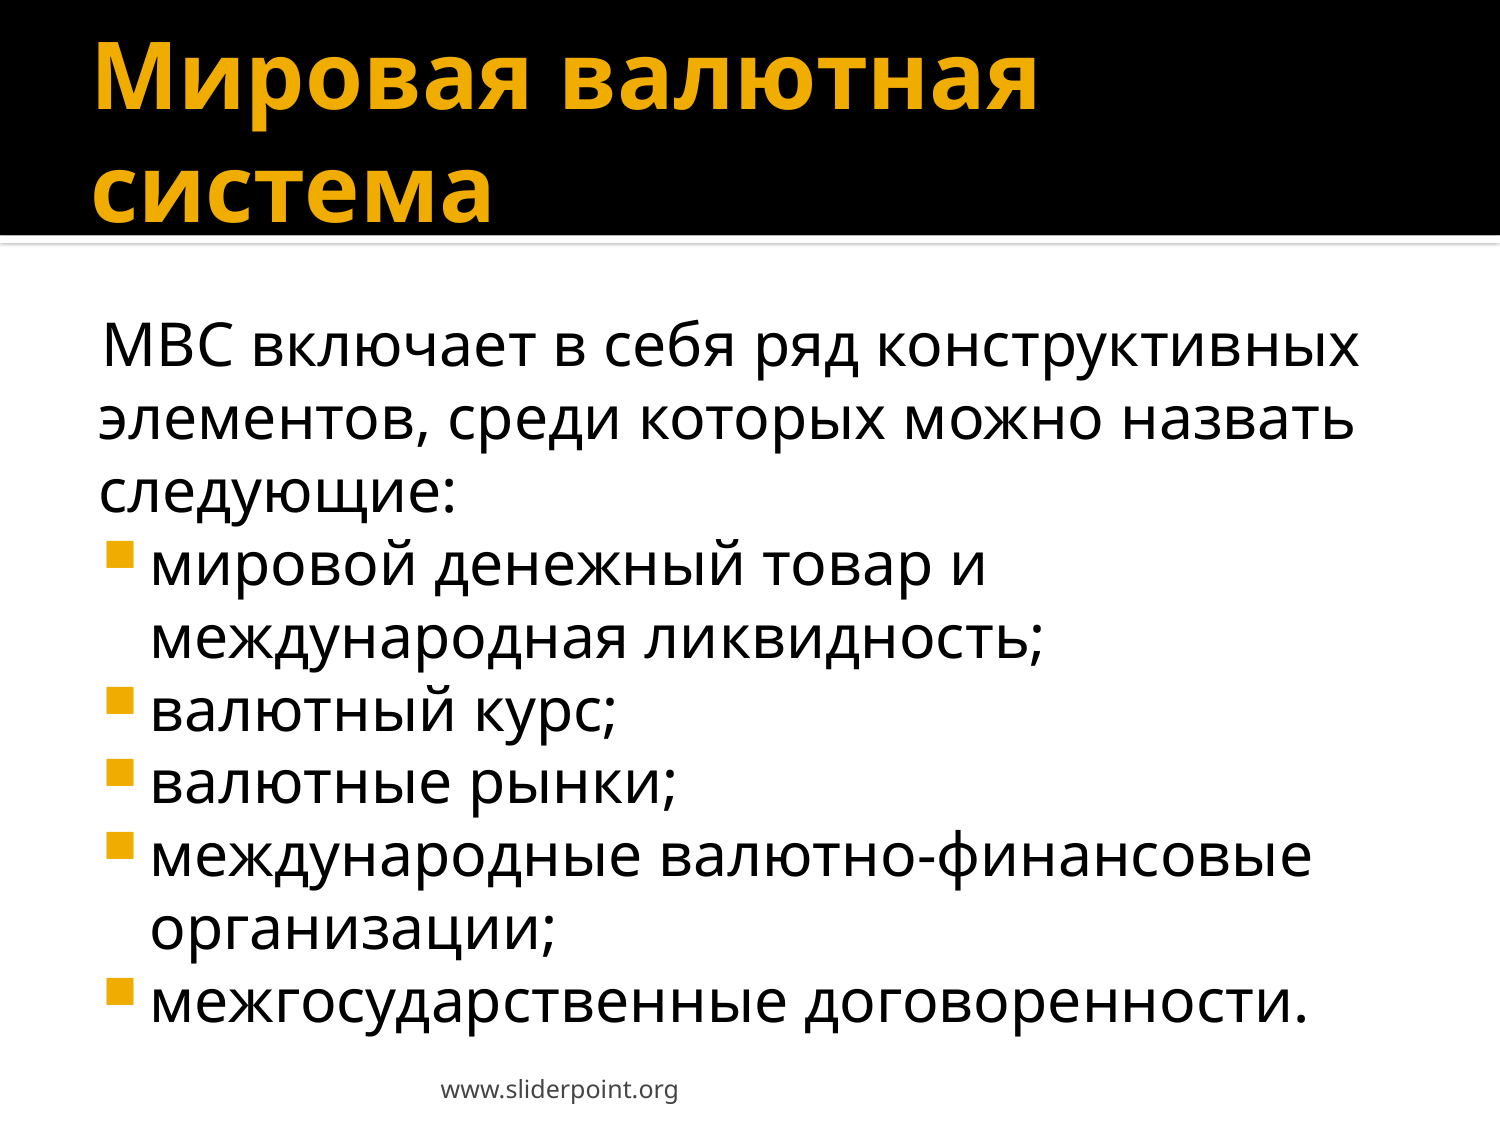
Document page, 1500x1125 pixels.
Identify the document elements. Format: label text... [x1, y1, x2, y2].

list МВС включает в себя ряд конструктивных элементов, среди которых можно назвать следующие: мировой денежный товар и международная ликвидность; валютный курс; валютные рынки; международные валютно-финансовые организации; межгосударственные договоренности. [75, 291, 1425, 1050]
title Мировая валютная система [75, 25, 1425, 231]
footer www.sliderpoint.org [433, 1062, 1337, 1108]
